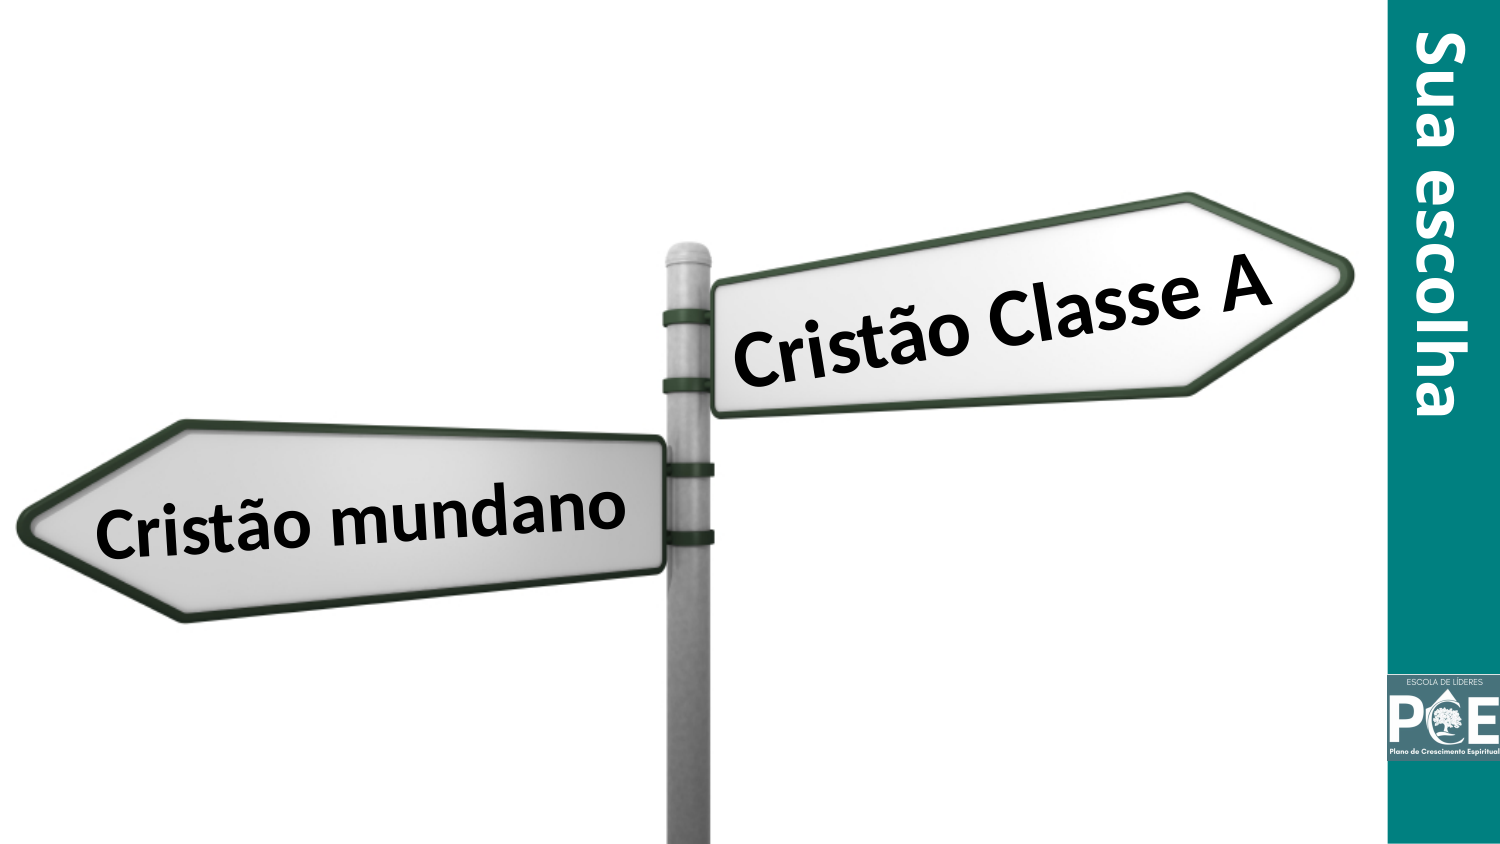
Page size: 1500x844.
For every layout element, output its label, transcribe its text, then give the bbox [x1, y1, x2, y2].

picture [0, 93, 1500, 844]
text_box Sua escolha [1397, 23, 1492, 651]
